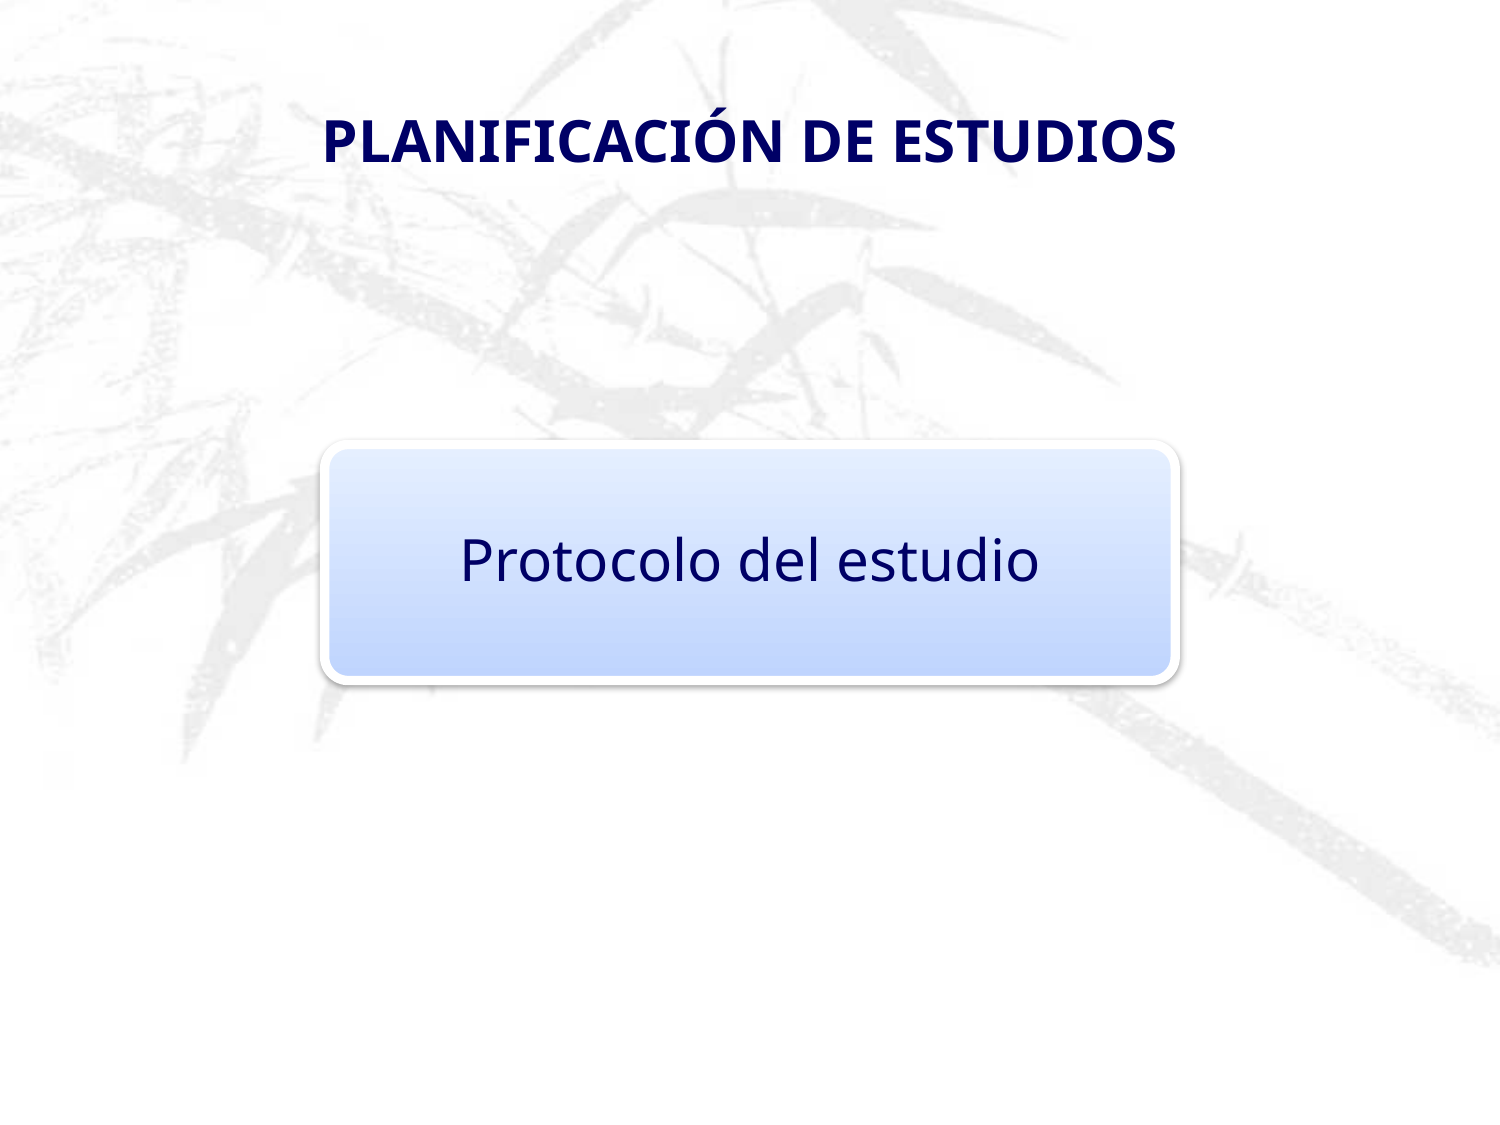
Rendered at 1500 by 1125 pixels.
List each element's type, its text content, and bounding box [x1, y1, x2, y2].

picture [0, 0, 1500, 1125]
title PLANIFICACIÓN DE ESTUDIOS [75, 45, 1425, 233]
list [324, 444, 1176, 681]
